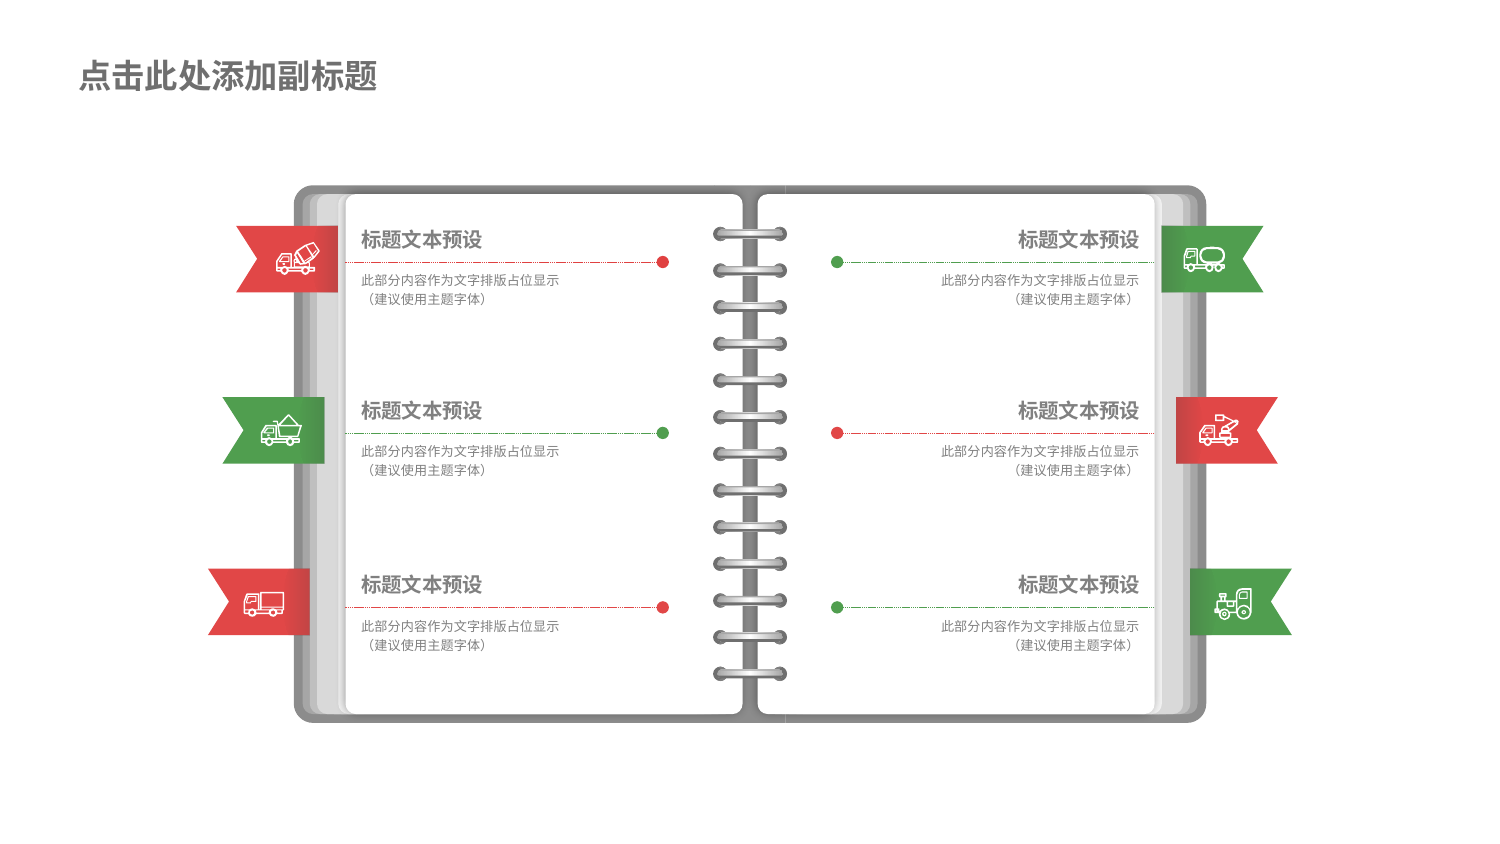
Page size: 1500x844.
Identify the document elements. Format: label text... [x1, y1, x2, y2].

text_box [207, 184, 1293, 724]
text_box 点击此处添加副标题 [58, 45, 792, 106]
